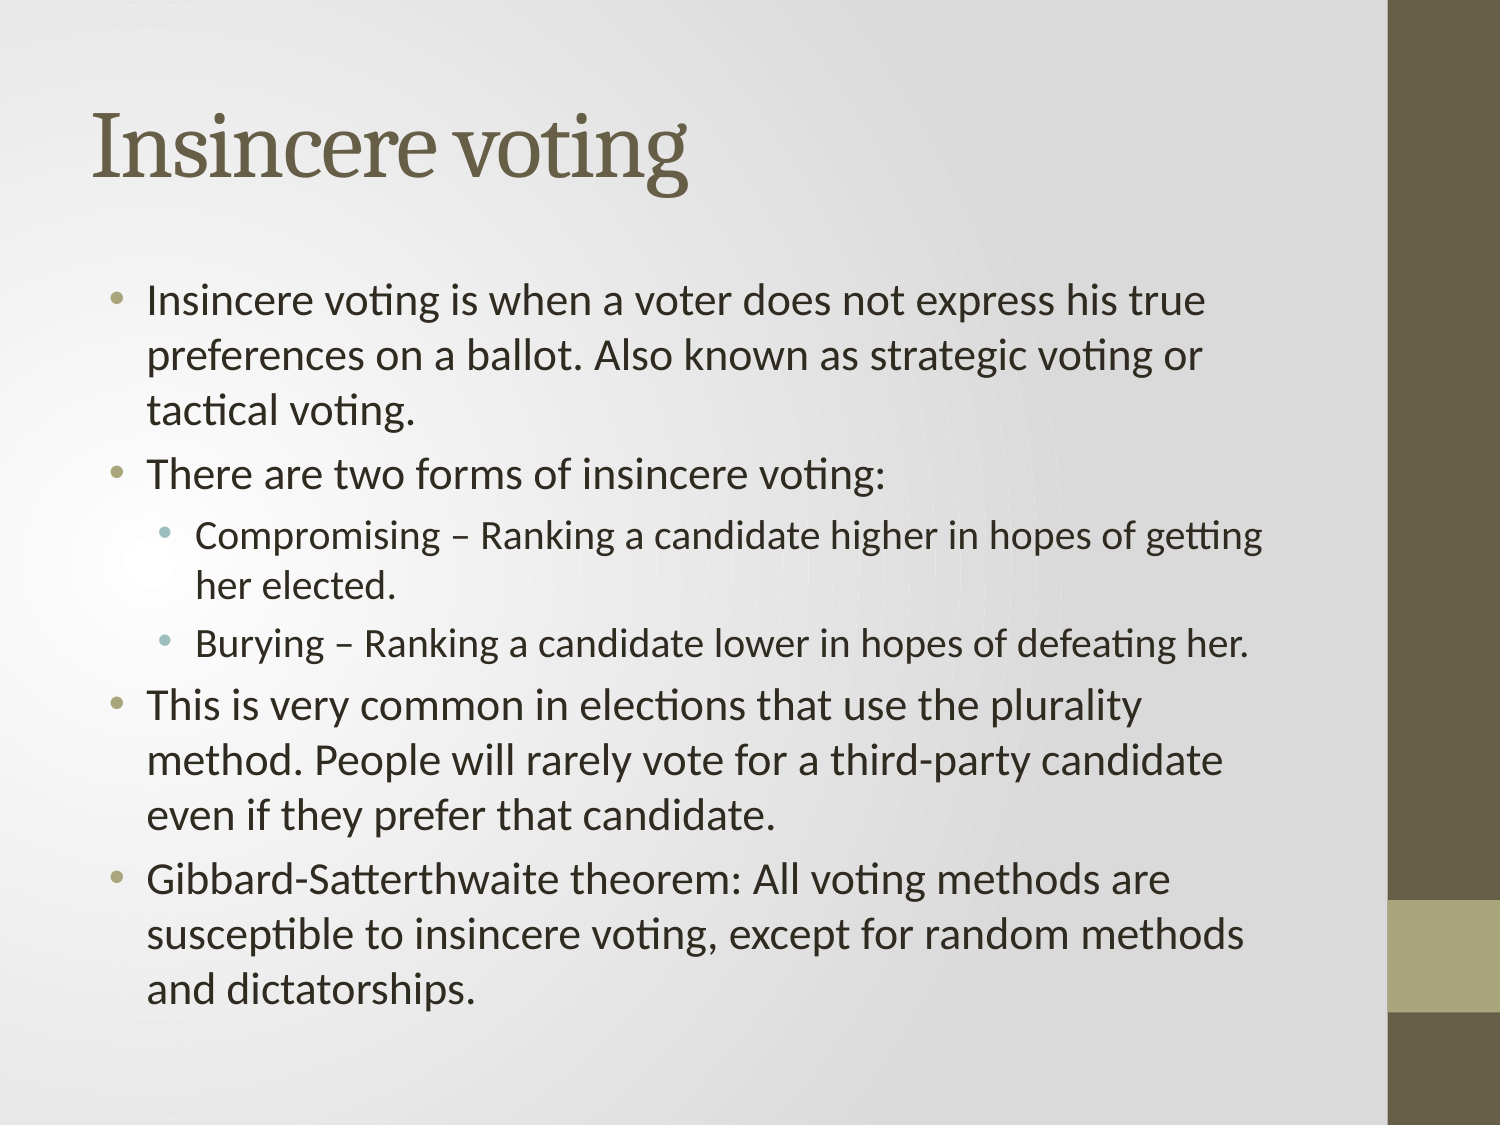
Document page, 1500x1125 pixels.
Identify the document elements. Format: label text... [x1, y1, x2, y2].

title Insincere voting [75, 45, 1325, 233]
list Insincere voting is when a voter does not express his true preferences on a ballot. Also known as strategic voting or tactical voting. There are two forms of insincere voting: Compromising – Ranking a candidate higher in hopes of getting her elected. Burying – Ranking a candidate lower in hopes of defeating her. This is very common in elections that use the plurality method. People will rarely vote for a third-party candidate even if they prefer that candidate. Gibbard-Satterthwaite theorem: All voting methods are susceptible to insincere voting, except for random methods and dictatorships. [75, 262, 1325, 1050]
